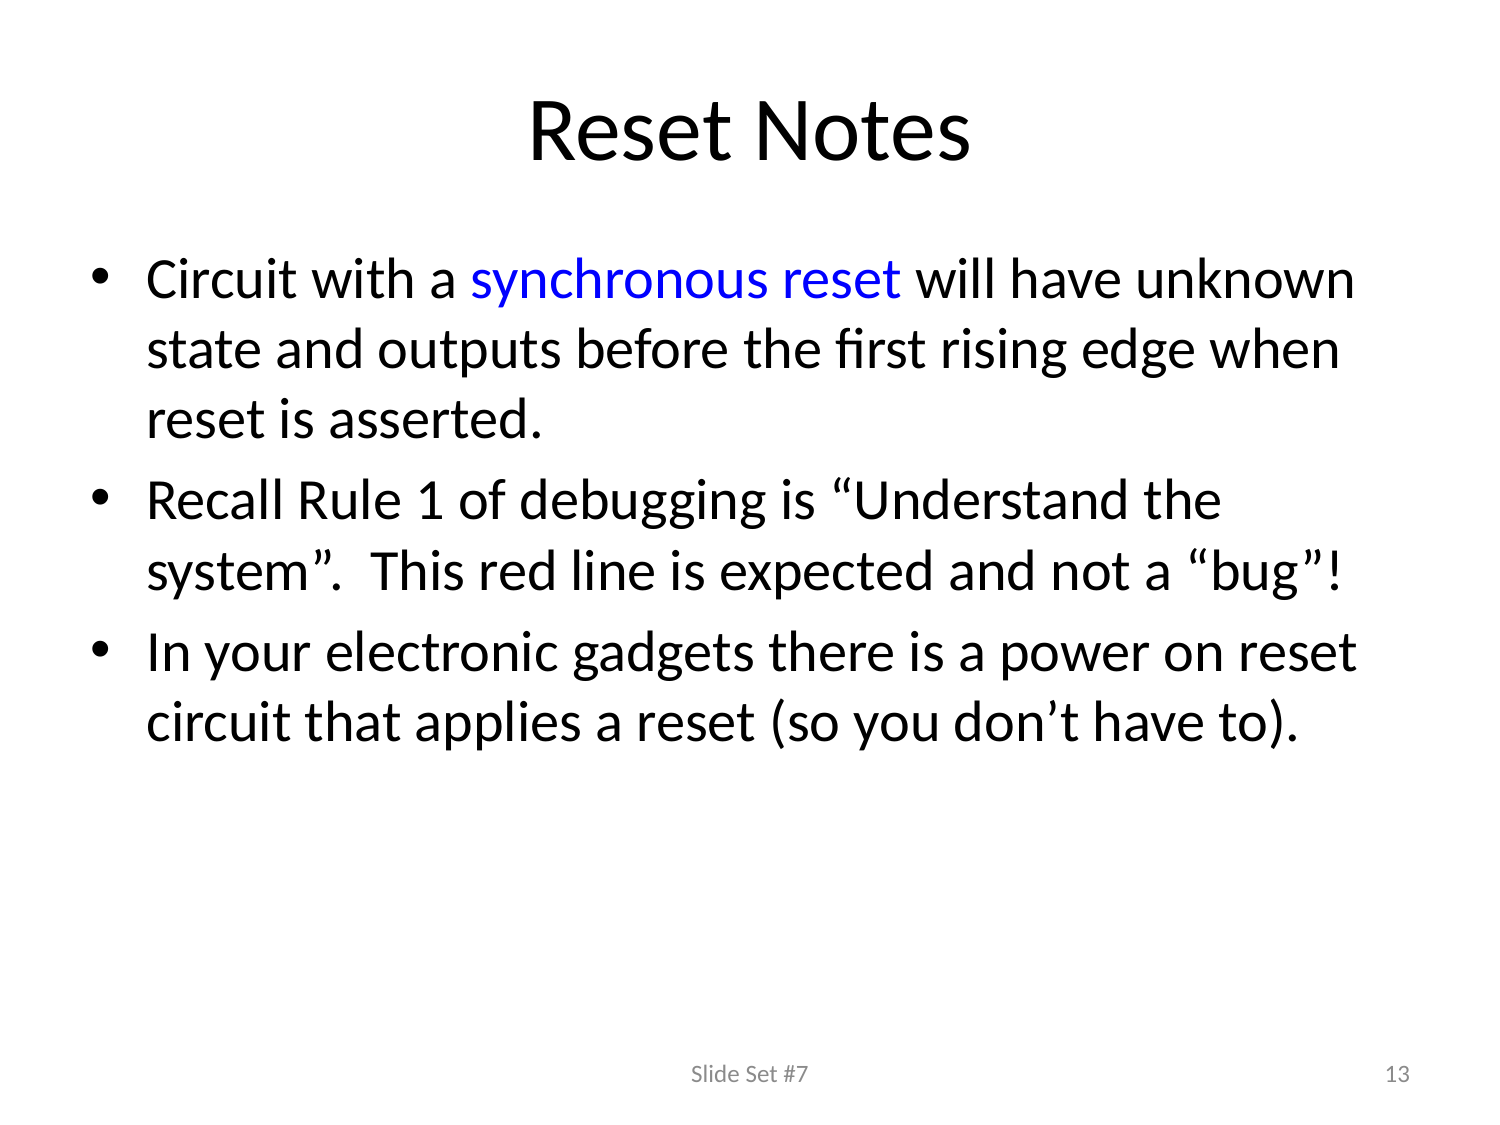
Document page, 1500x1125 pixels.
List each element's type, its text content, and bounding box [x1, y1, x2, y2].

list Circuit with a synchronous reset will have unknown state and outputs before the first rising edge when reset is asserted. Recall Rule 1 of debugging is “Understand the system”. This red line is expected and not a “bug”! In your electronic gadgets there is a power on reset circuit that applies a reset (so you don’t have to). [75, 232, 1425, 1043]
footer Slide Set #7 [512, 1042, 988, 1103]
title Reset Notes [75, 29, 1425, 218]
slide_number 13 [1074, 1042, 1425, 1103]
